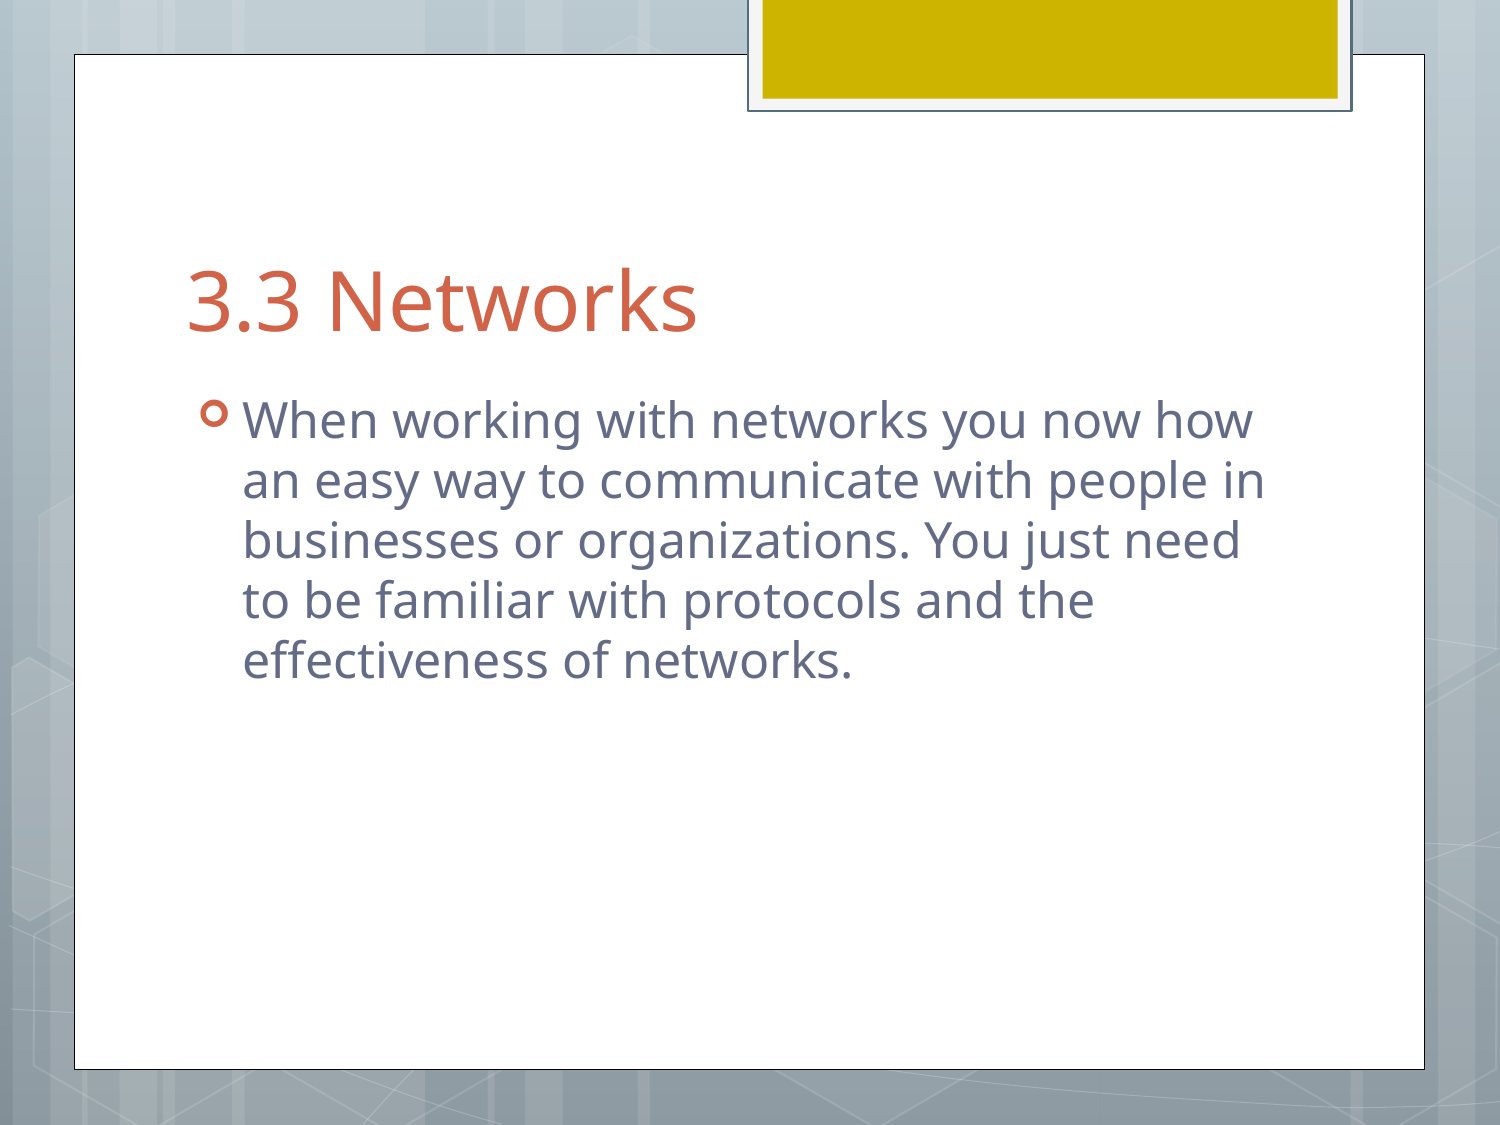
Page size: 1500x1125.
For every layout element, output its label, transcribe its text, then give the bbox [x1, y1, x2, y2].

title 3.3 Networks [171, 168, 1324, 357]
list When working with networks you now how an easy way to communicate with people in businesses or organizations. You just need to be familiar with protocols and the effectiveness of networks. [171, 381, 1283, 957]
